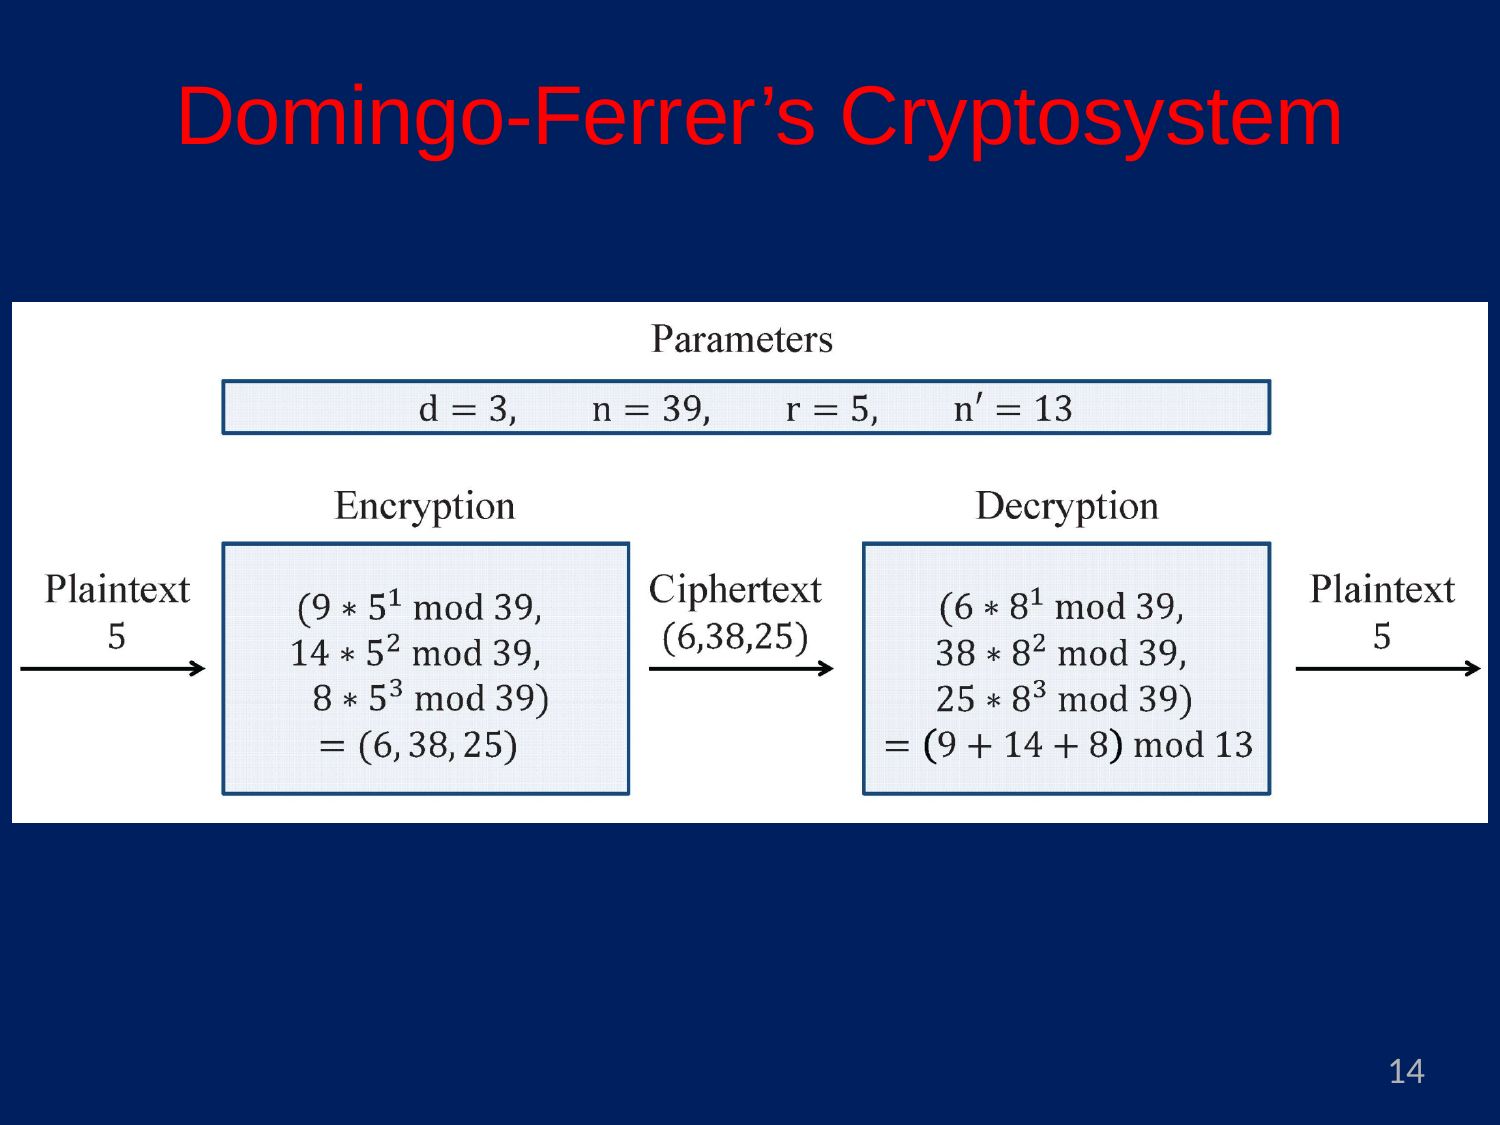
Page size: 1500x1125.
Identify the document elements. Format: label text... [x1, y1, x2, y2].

slide_number 14 [1080, 1046, 1425, 1103]
picture [12, 302, 1488, 823]
title Domingo-Ferrer’s Cryptosystem [44, 36, 1456, 250]
